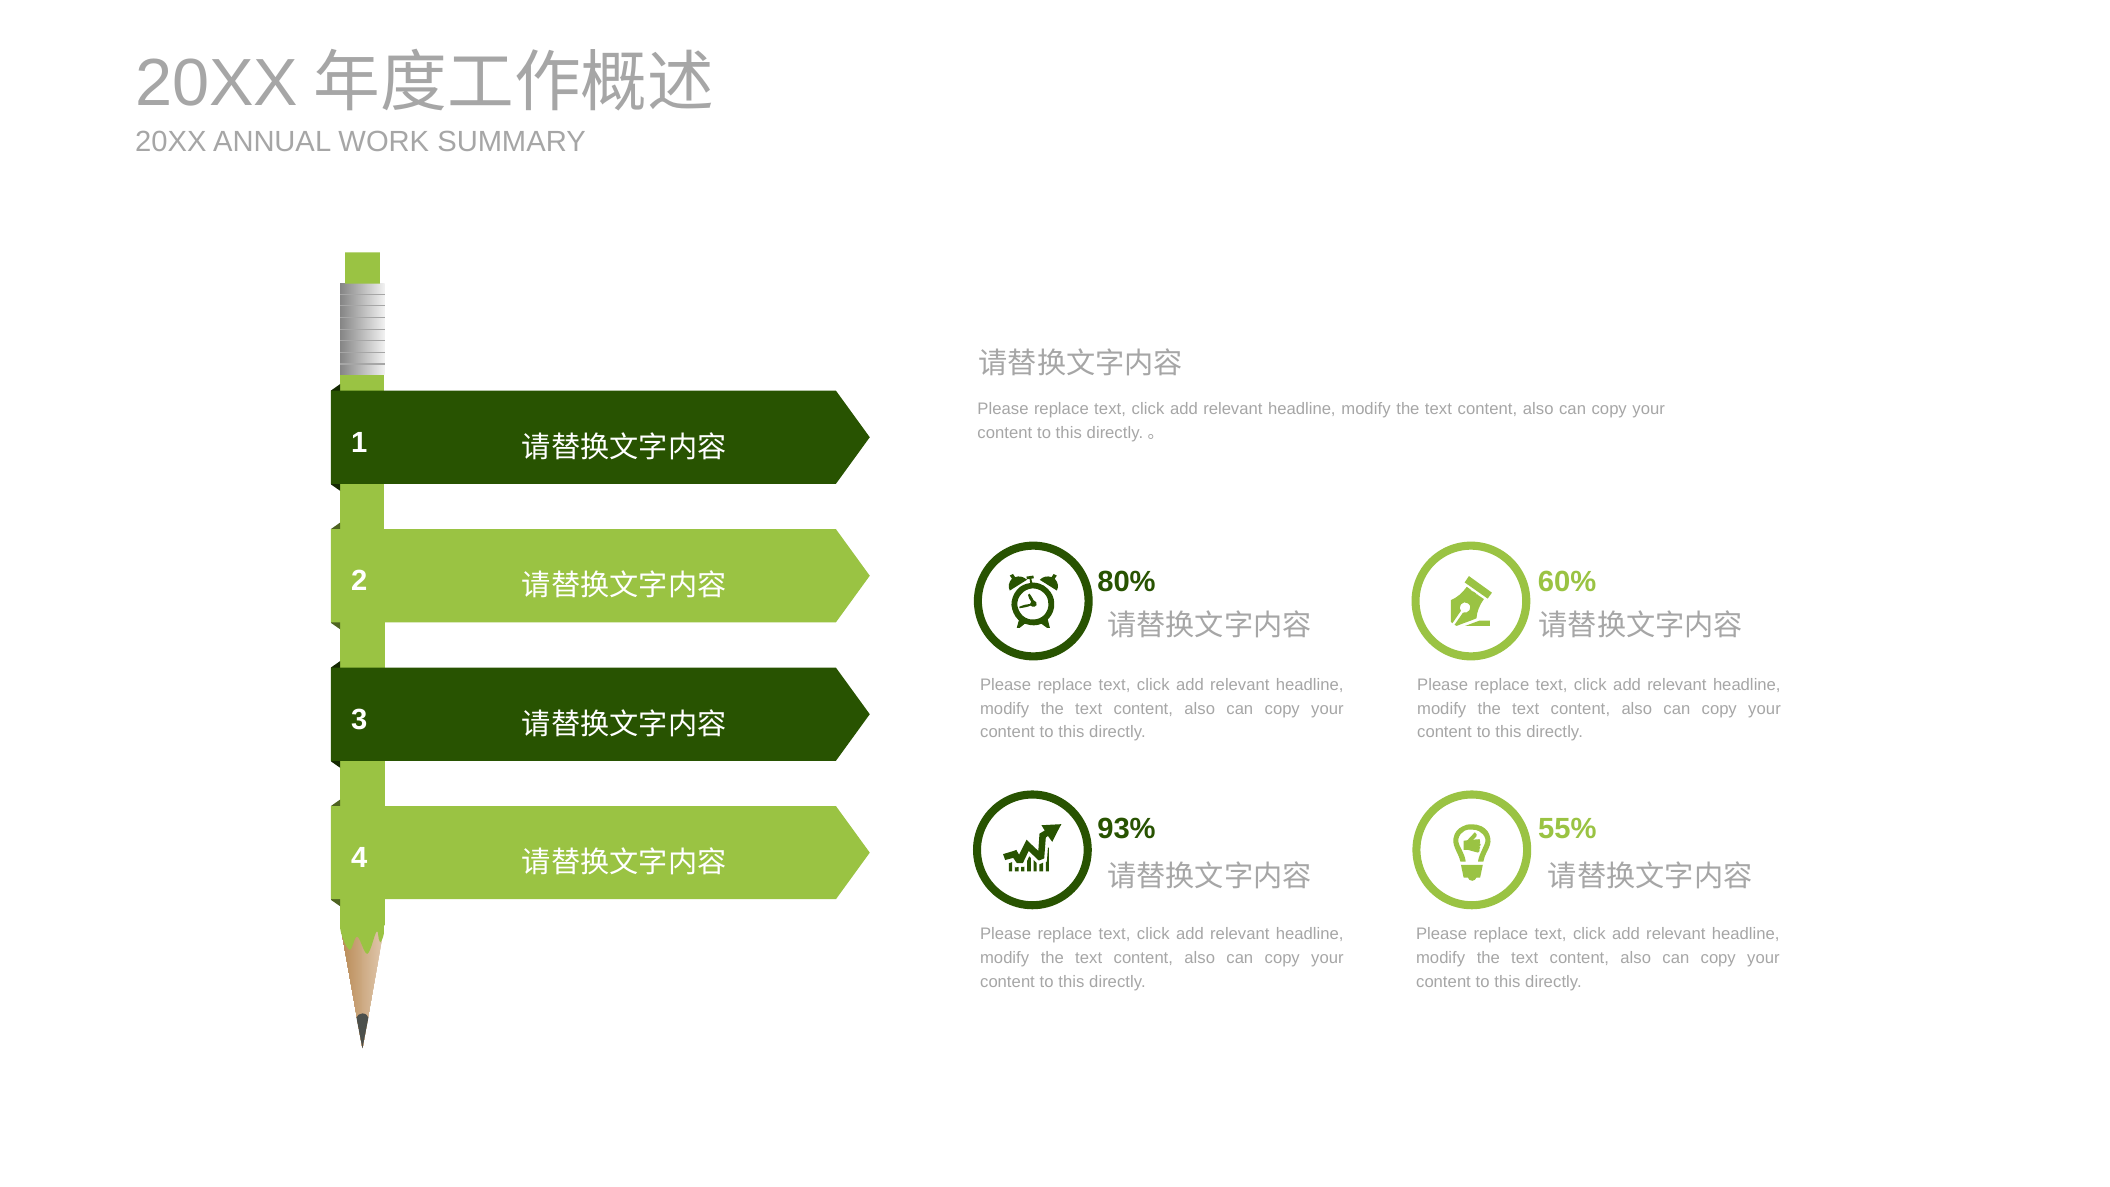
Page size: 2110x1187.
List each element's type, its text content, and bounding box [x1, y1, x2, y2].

text_box 60% [1523, 547, 1612, 605]
text_box Please replace text, click add relevant headline, modify the text content, also can copy your content to this directly. [965, 912, 1359, 999]
text_box 80% [1082, 547, 1171, 605]
text_box 请替换文字内容 [1092, 842, 1328, 900]
text_box [1033, 860, 1037, 872]
text_box 20XX ANNUAL WORK SUMMARY [135, 122, 596, 158]
text_box [1460, 864, 1483, 881]
text_box Please replace text, click add relevant headline, modify the text content, also can copy your content to this directly. [1401, 912, 1795, 999]
text_box [971, 789, 1092, 911]
text_box 请替换文字内容 [1533, 842, 1768, 900]
text_box Please replace text, click add relevant headline, modify the text content, also can copy your content to this directly. [1402, 662, 1796, 749]
text_box [1410, 540, 1523, 662]
text_box [1008, 862, 1013, 872]
text_box [1045, 847, 1049, 872]
text_box 55% [1523, 795, 1612, 853]
text_box [1411, 789, 1533, 911]
text_box 请替换文字内容 [963, 330, 1199, 386]
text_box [330, 252, 870, 1049]
text_box [1008, 573, 1055, 628]
text_box [1027, 856, 1031, 872]
text_box 请替换文字内容 [1092, 592, 1328, 649]
text_box Please replace text, click add relevant headline, modify the text content, also can copy your content to this directly.。 [962, 386, 1681, 449]
text_box Please replace text, click add relevant headline, modify the text content, also can copy your content to this directly. [965, 662, 1359, 749]
text_box [1003, 824, 1062, 864]
text_box [1039, 862, 1044, 872]
text_box 20XX年度工作概述 [135, 38, 783, 119]
text_box 请替换文字内容 [1523, 592, 1759, 649]
text_box [1039, 573, 1058, 591]
text_box 93% [1082, 795, 1171, 853]
text_box [1453, 824, 1491, 862]
text_box [972, 540, 1092, 662]
text_box [1450, 576, 1492, 626]
